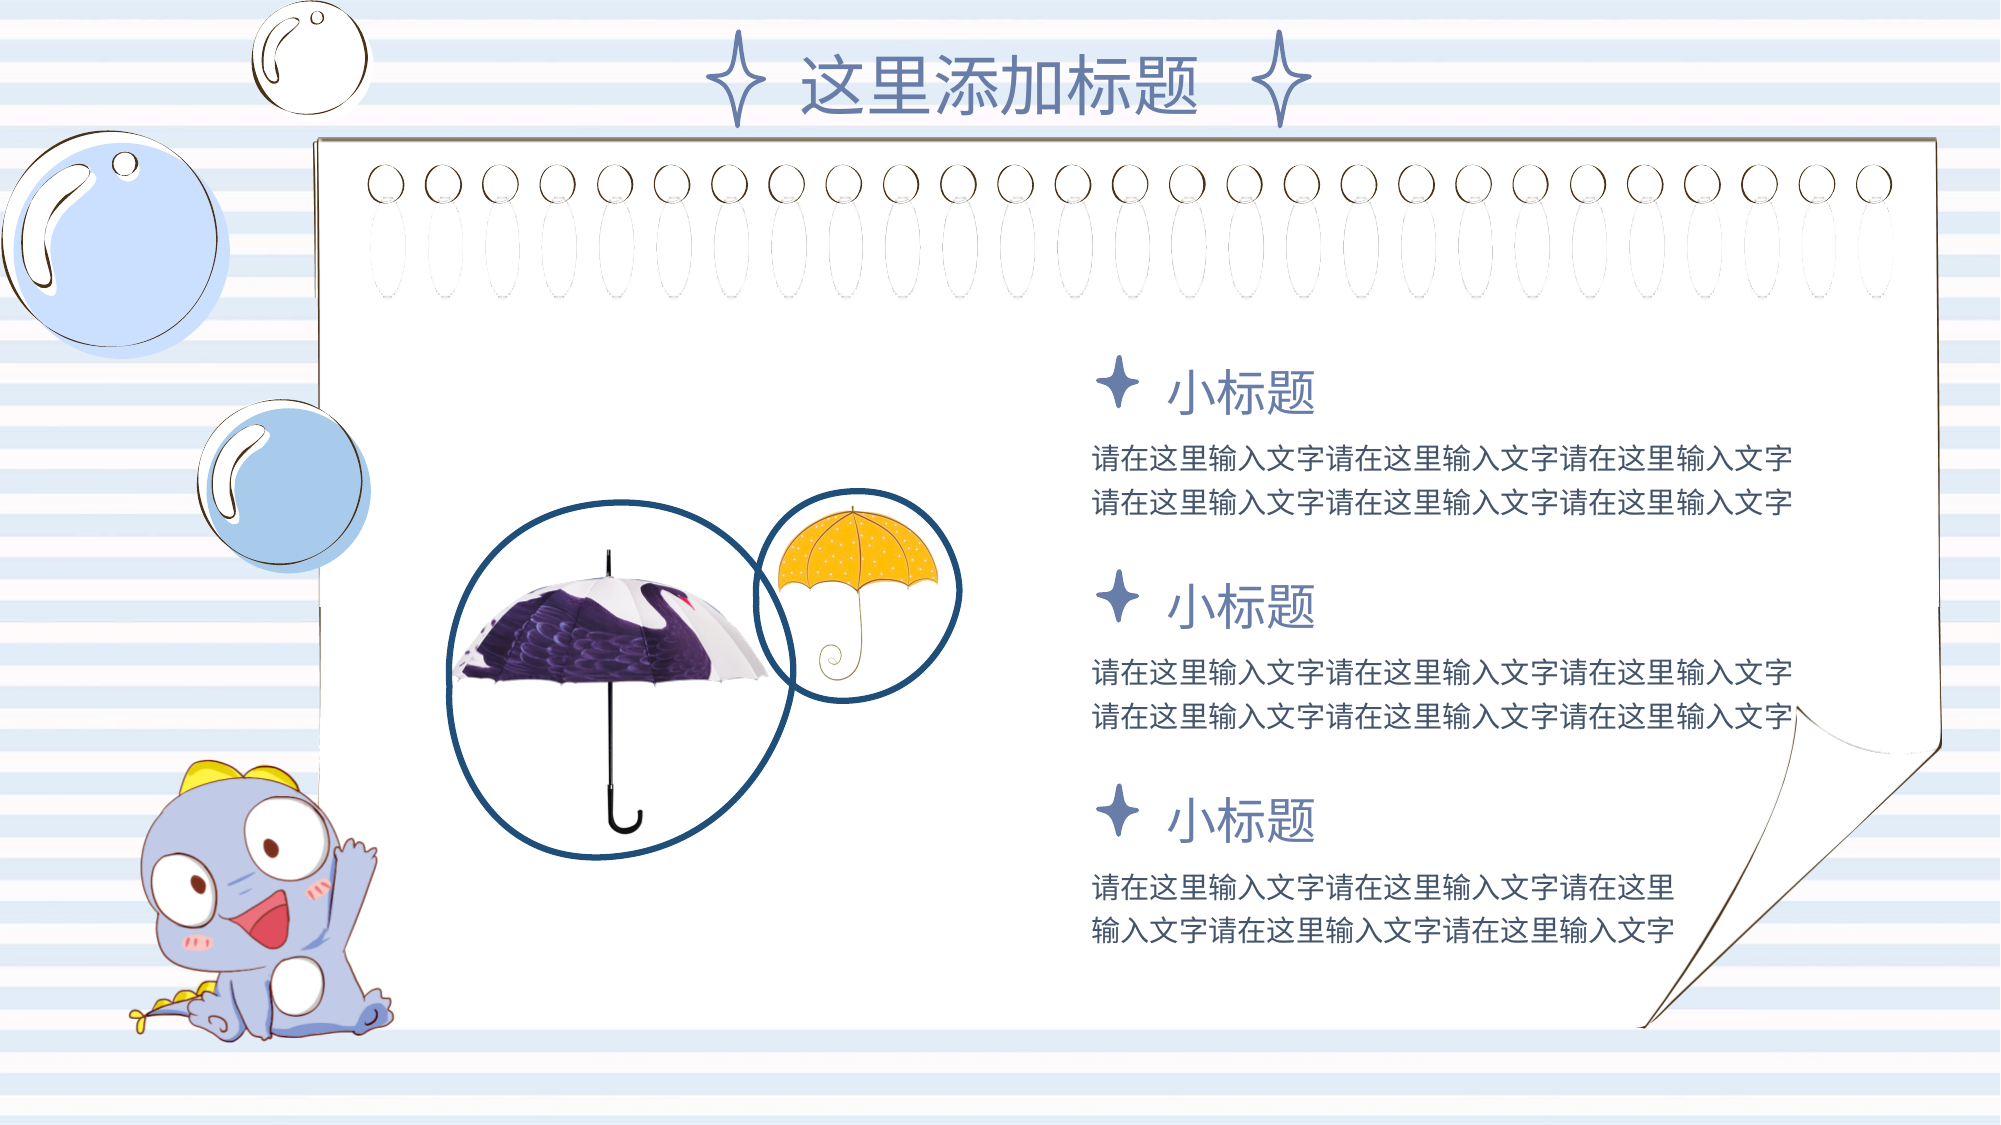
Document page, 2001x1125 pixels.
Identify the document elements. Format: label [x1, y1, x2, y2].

picture [0, 0, 2001, 1125]
text_box [1076, 568, 1828, 739]
text_box [1076, 353, 1828, 524]
text_box [1076, 782, 1706, 953]
text_box [0, 0, 1942, 1029]
